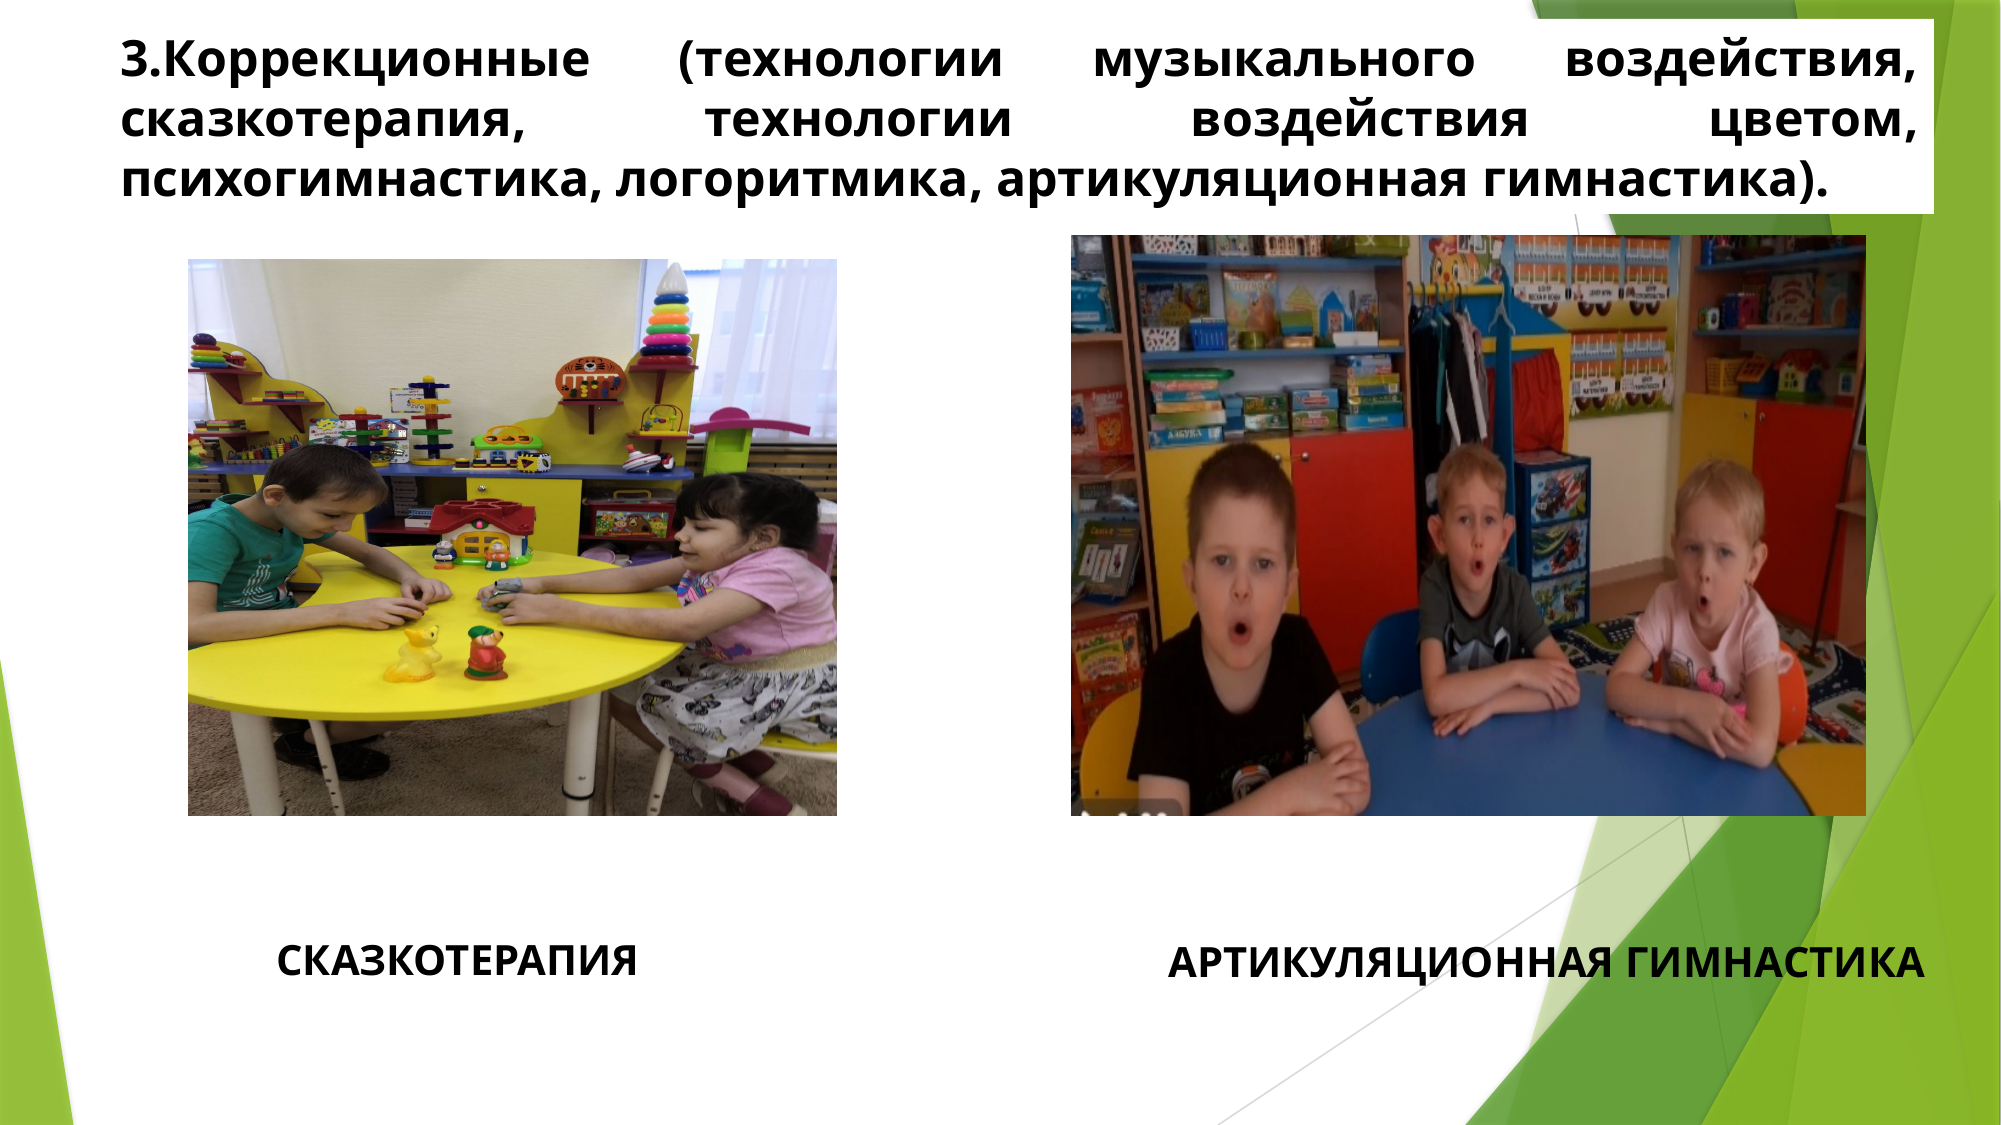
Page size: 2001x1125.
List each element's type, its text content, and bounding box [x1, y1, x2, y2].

picture [1070, 235, 1867, 816]
picture [187, 259, 837, 816]
text_box СКАЗКОТЕРАПИЯ [261, 926, 655, 992]
text_box АРТИКУЛЯЦИОННАЯ ГИМНАСТИКА [1153, 928, 1940, 994]
text_box 3.Коррекционные (технологии музыкального воздействия, сказкотерапия, технологии воздействия цветом, психогимнастика, логоритмика, артикуляционная гимнастика). [105, 18, 1934, 214]
picture [1078, 294, 1083, 303]
